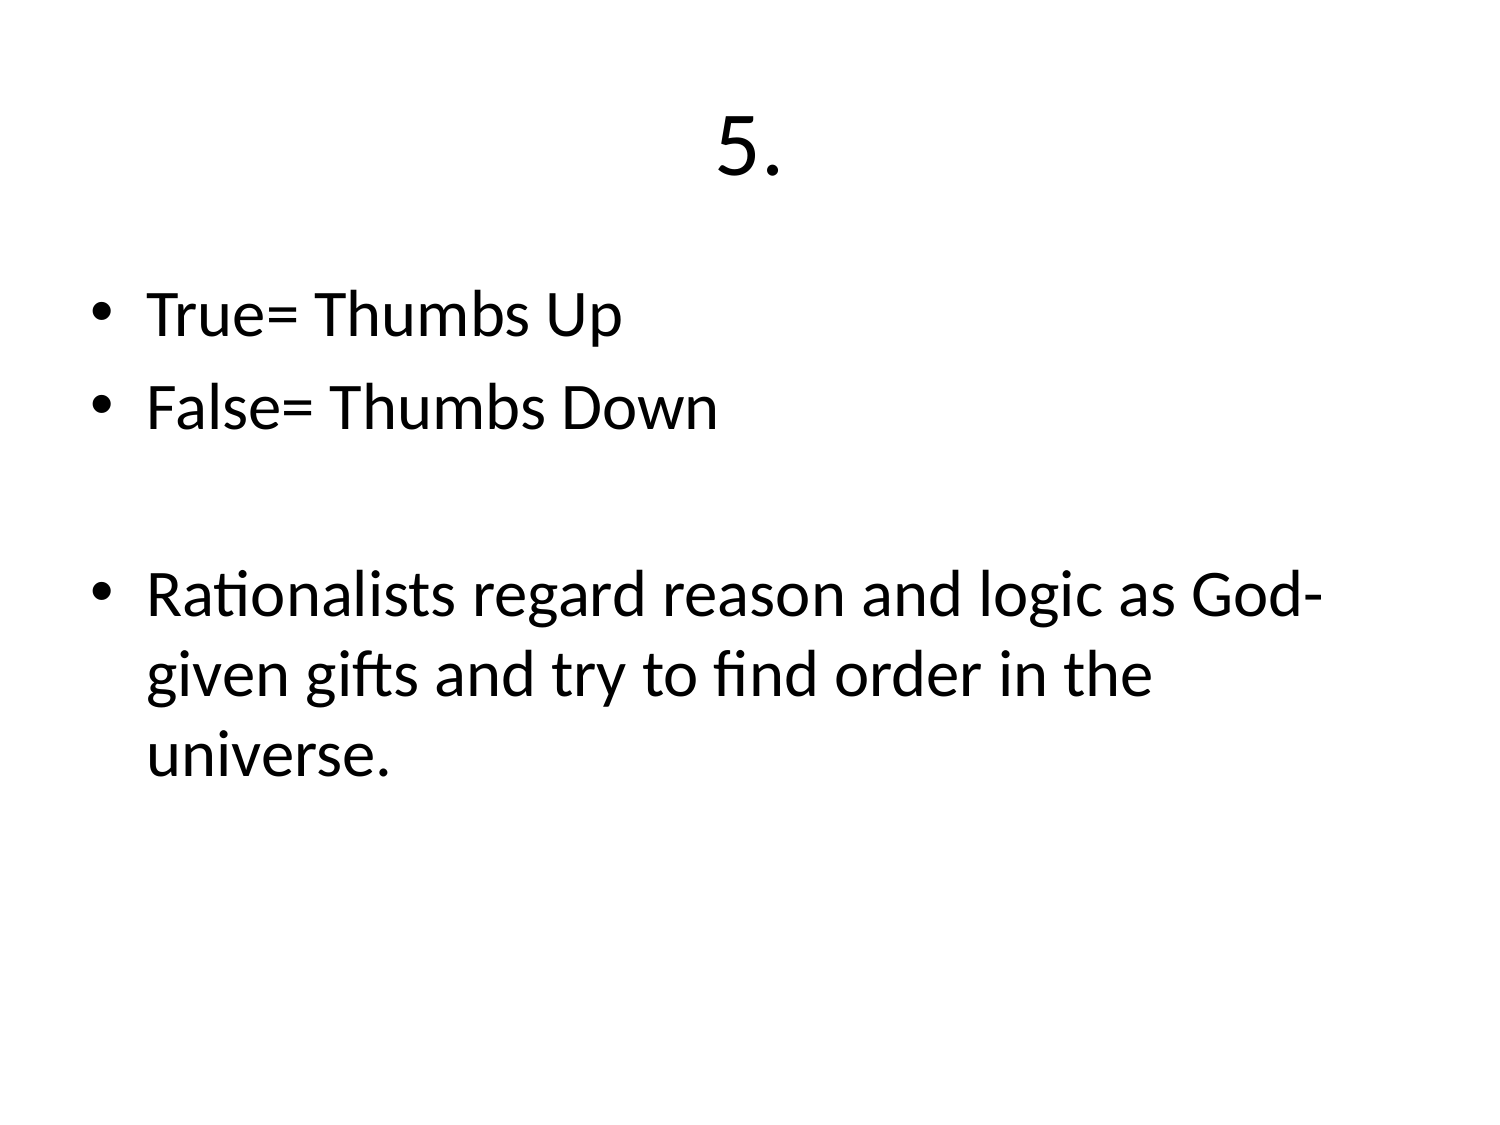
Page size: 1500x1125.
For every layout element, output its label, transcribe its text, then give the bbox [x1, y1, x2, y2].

title 5. [75, 45, 1425, 233]
list True= Thumbs Up False= Thumbs Down Rationalists regard reason and logic as God-given gifts and try to find order in the universe. [75, 262, 1425, 1005]
